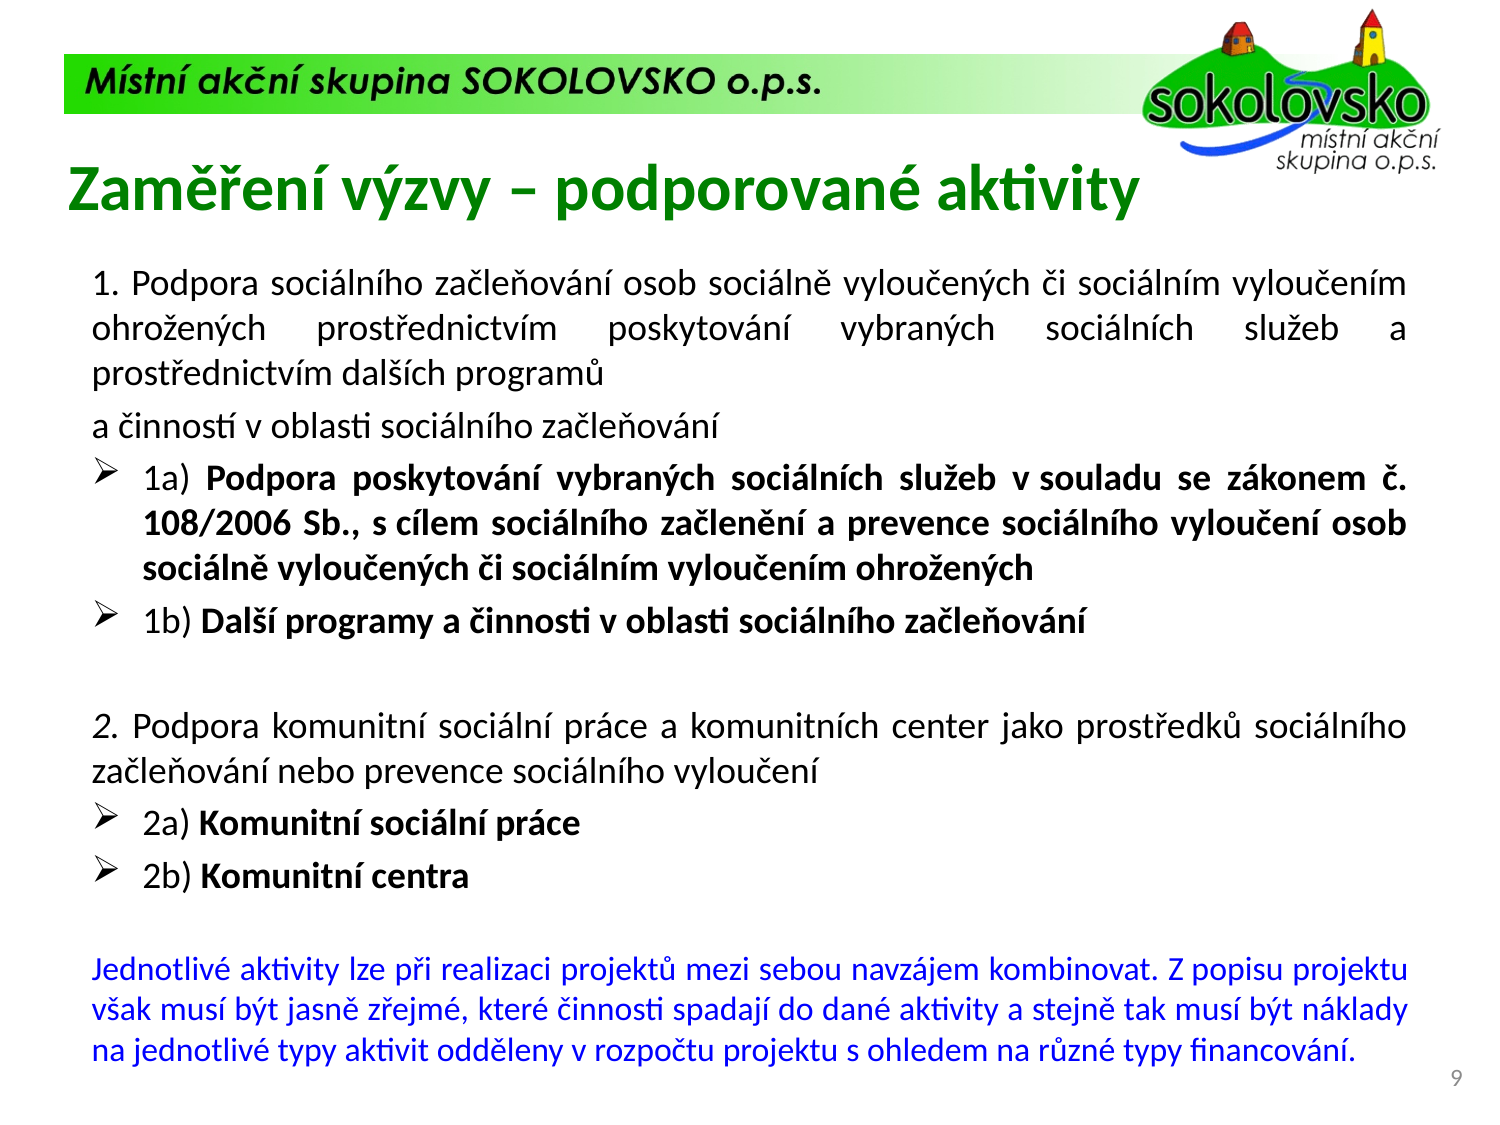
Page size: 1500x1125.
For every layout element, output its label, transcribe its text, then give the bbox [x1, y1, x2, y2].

slide_number 9 [1128, 1046, 1478, 1107]
list 1. Podpora sociálního začleňování osob sociálně vyloučených či sociálním vyloučením ohrožených prostřednictvím poskytování vybraných sociálních služeb a prostřednictvím dalších programů a činností v oblasti sociálního začleňování 1a) Podpora poskytování vybraných sociálních služeb v souladu se zákonem č. 108/2006 Sb., s cílem sociálního začlenění a prevence sociálního vyloučení osob sociálně vyloučených či sociálním vyloučením ohrožených 1b) Další programy a činnosti v oblasti sociálního začleňování 2. Podpora komunitní sociální práce a komunitních center jako prostředků sociálního začleňování nebo prevence sociálního vyloučení 2a) Komunitní sociální práce 2b) Komunitní centra Jednotlivé aktivity lze při realizaci projektů mezi sebou navzájem kombinovat. Z popisu projektu však musí být jasně zřejmé, které činnosti spadají do dané aktivity a stejně tak musí být náklady na jednotlivé typy aktivit odděleny v rozpočtu projektu s ohledem na různé typy financování. [76, 250, 1424, 1107]
picture [64, 0, 1455, 197]
title Zaměření výzvy – podporované aktivity [53, 137, 1404, 232]
